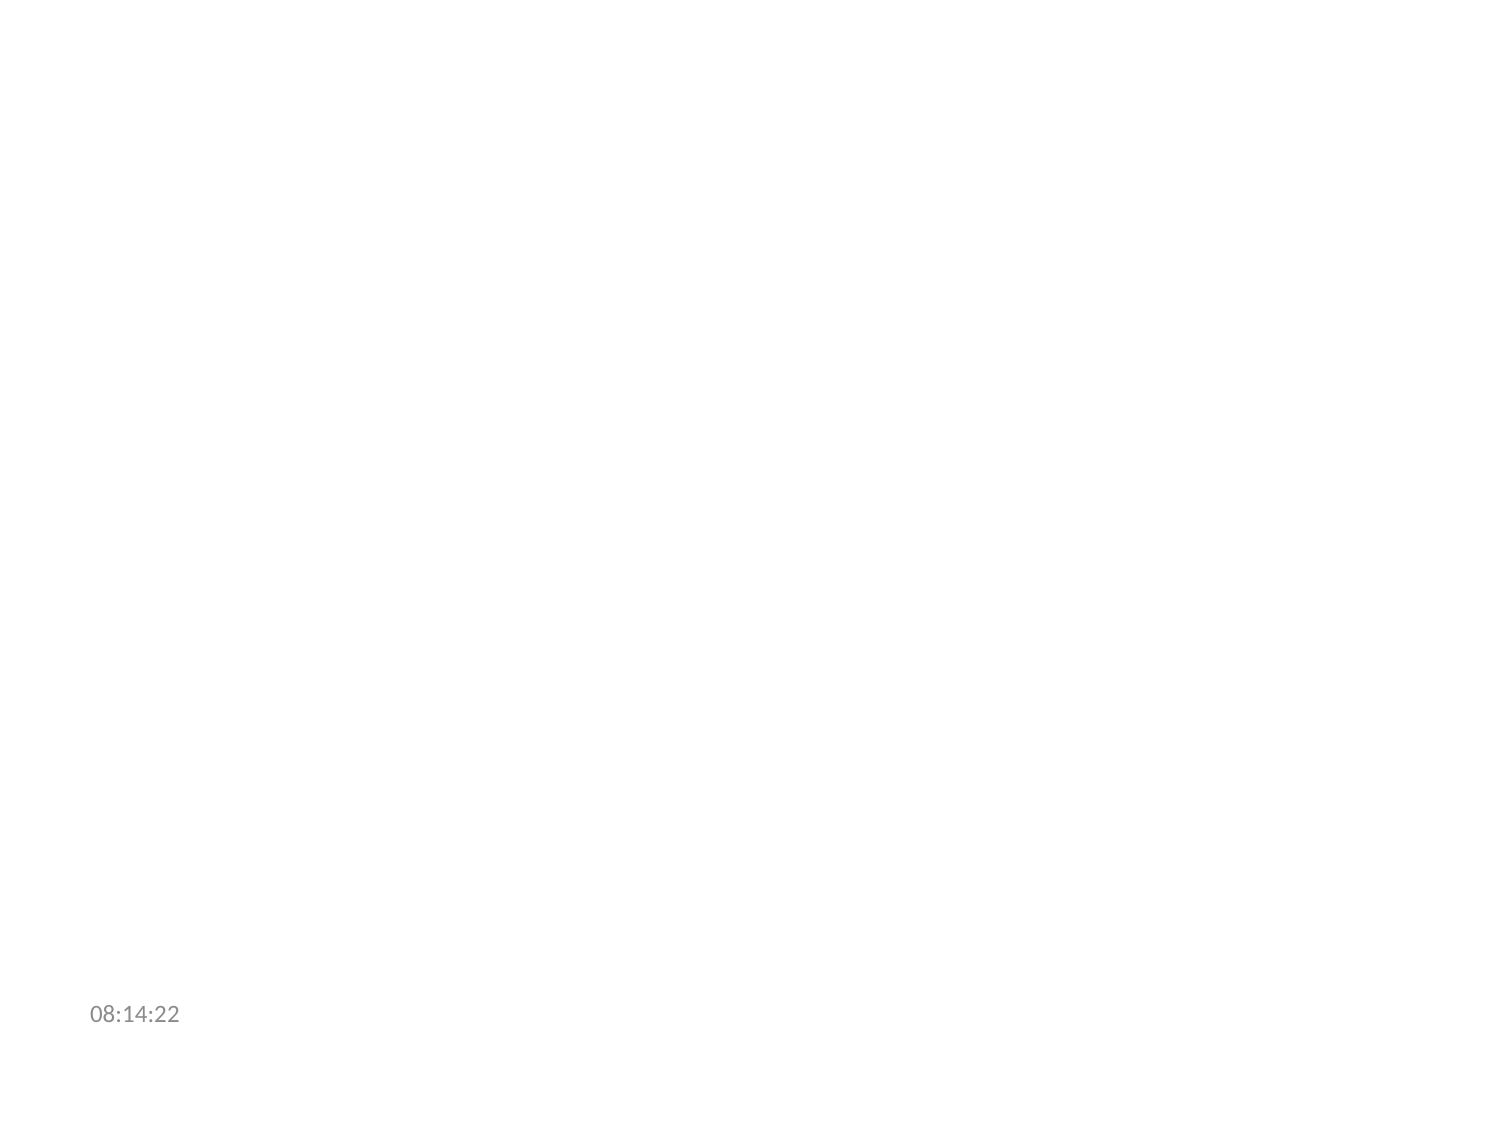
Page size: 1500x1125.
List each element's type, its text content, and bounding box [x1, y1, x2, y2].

text_box 15:35:09 [75, 982, 425, 1043]
